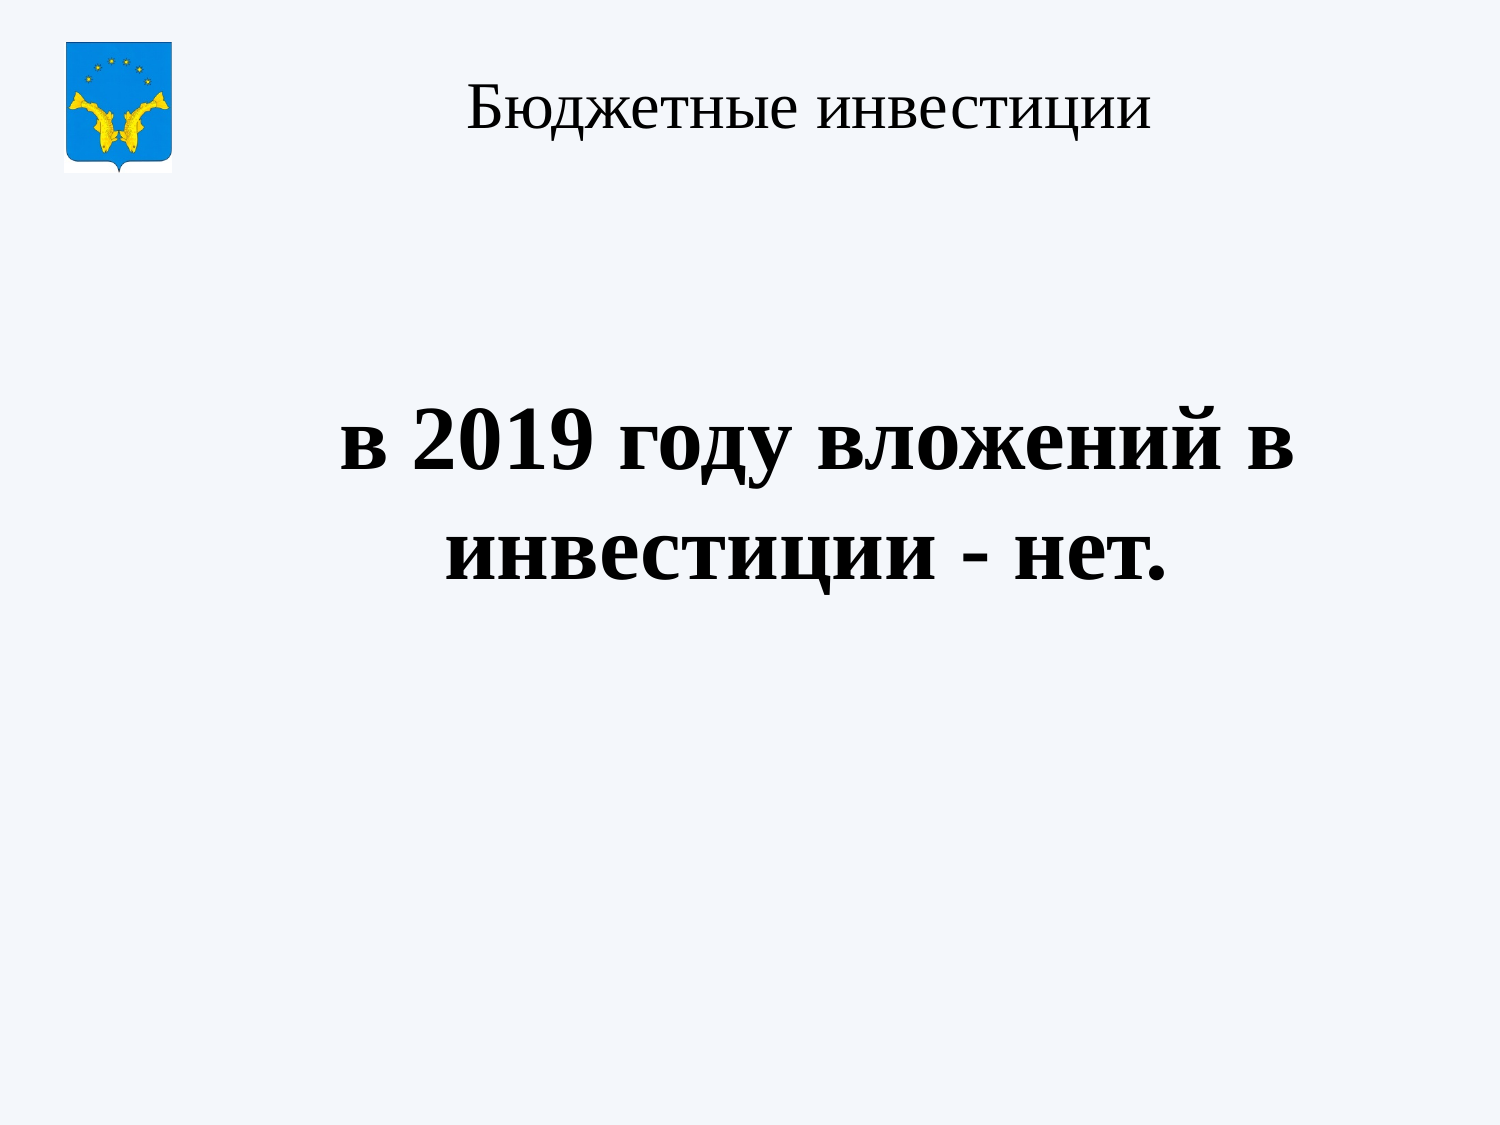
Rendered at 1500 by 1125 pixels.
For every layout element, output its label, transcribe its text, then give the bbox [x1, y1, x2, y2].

picture [64, 42, 172, 173]
text_box Бюджетные инвестиции [360, 54, 1259, 150]
title в 2019 году вложений в инвестиции - нет. [147, 255, 1466, 610]
